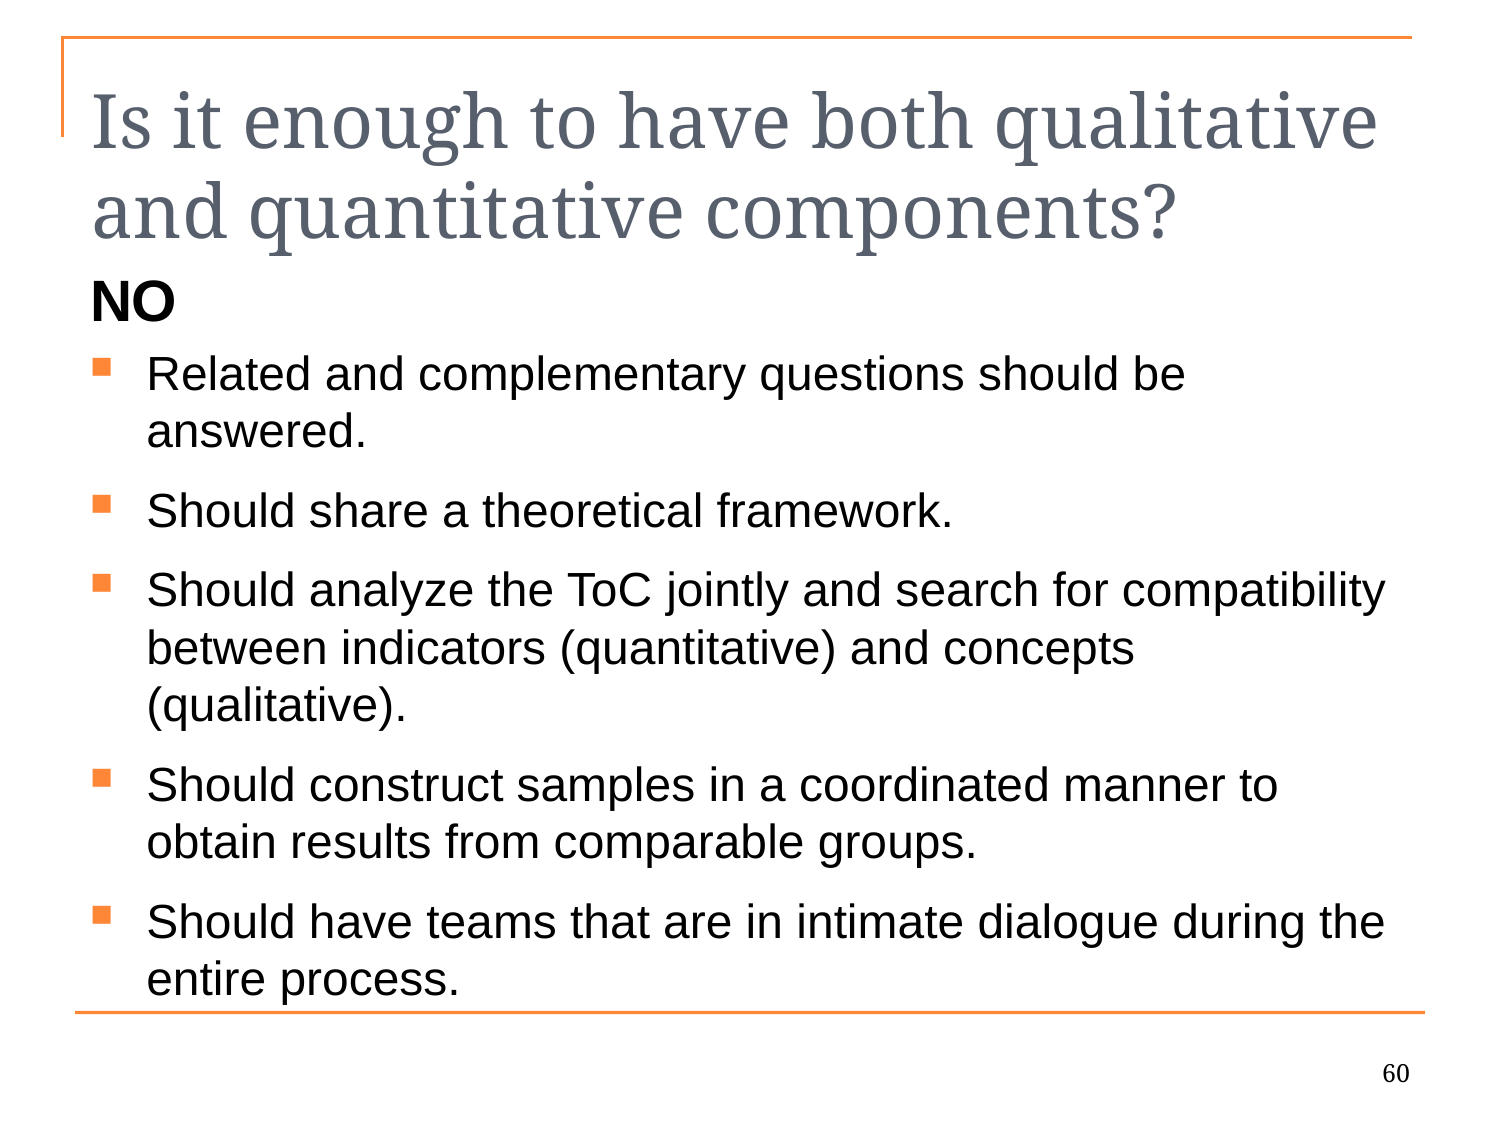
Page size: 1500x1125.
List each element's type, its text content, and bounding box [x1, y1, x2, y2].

slide_number 60 [1074, 1023, 1426, 1100]
list NO Related and complementary questions should be answered. Should share a theoretical framework. Should analyze the ToC jointly and search for compatibility between indicators (quantitative) and concepts (qualitative). Should construct samples in a coordinated manner to obtain results from comparable groups. Should have teams that are in intimate dialogue during the entire process. [75, 255, 1425, 1071]
title Is it enough to have both qualitative and quantitative components? [76, 66, 1459, 259]
